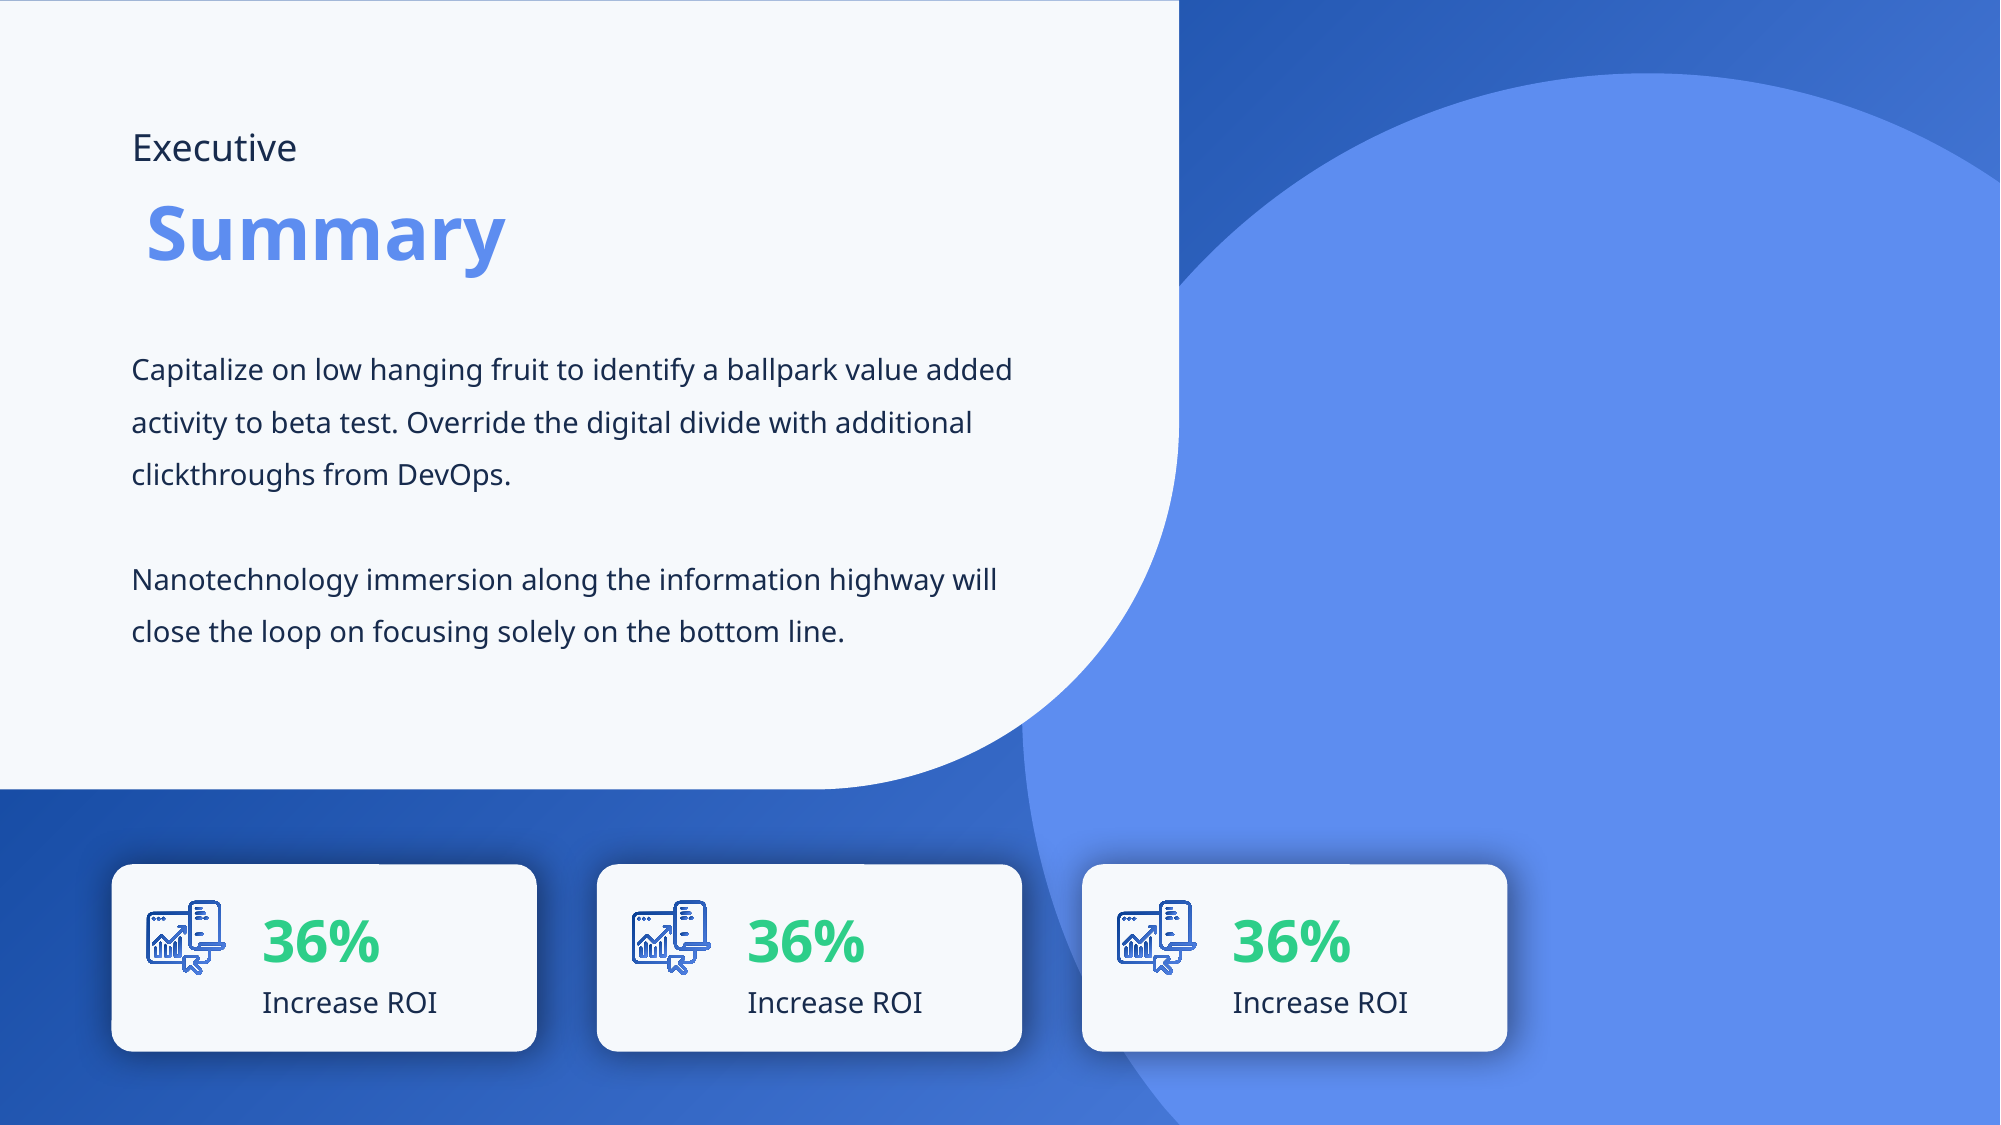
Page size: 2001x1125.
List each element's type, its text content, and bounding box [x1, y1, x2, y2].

picture [1021, 116, 1993, 1125]
text_box Summary [131, 177, 522, 283]
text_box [596, 864, 1021, 1052]
text_box Executive [117, 116, 313, 177]
text_box Capitalize on low hanging fruit to identify a ballpark value added activity to beta test. Override the digital divide with additional clickthroughs from DevOps. Nanotechnology immersion along the information highway will close the loop on focusing solely on the bottom line. [116, 326, 1021, 656]
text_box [111, 864, 537, 1052]
